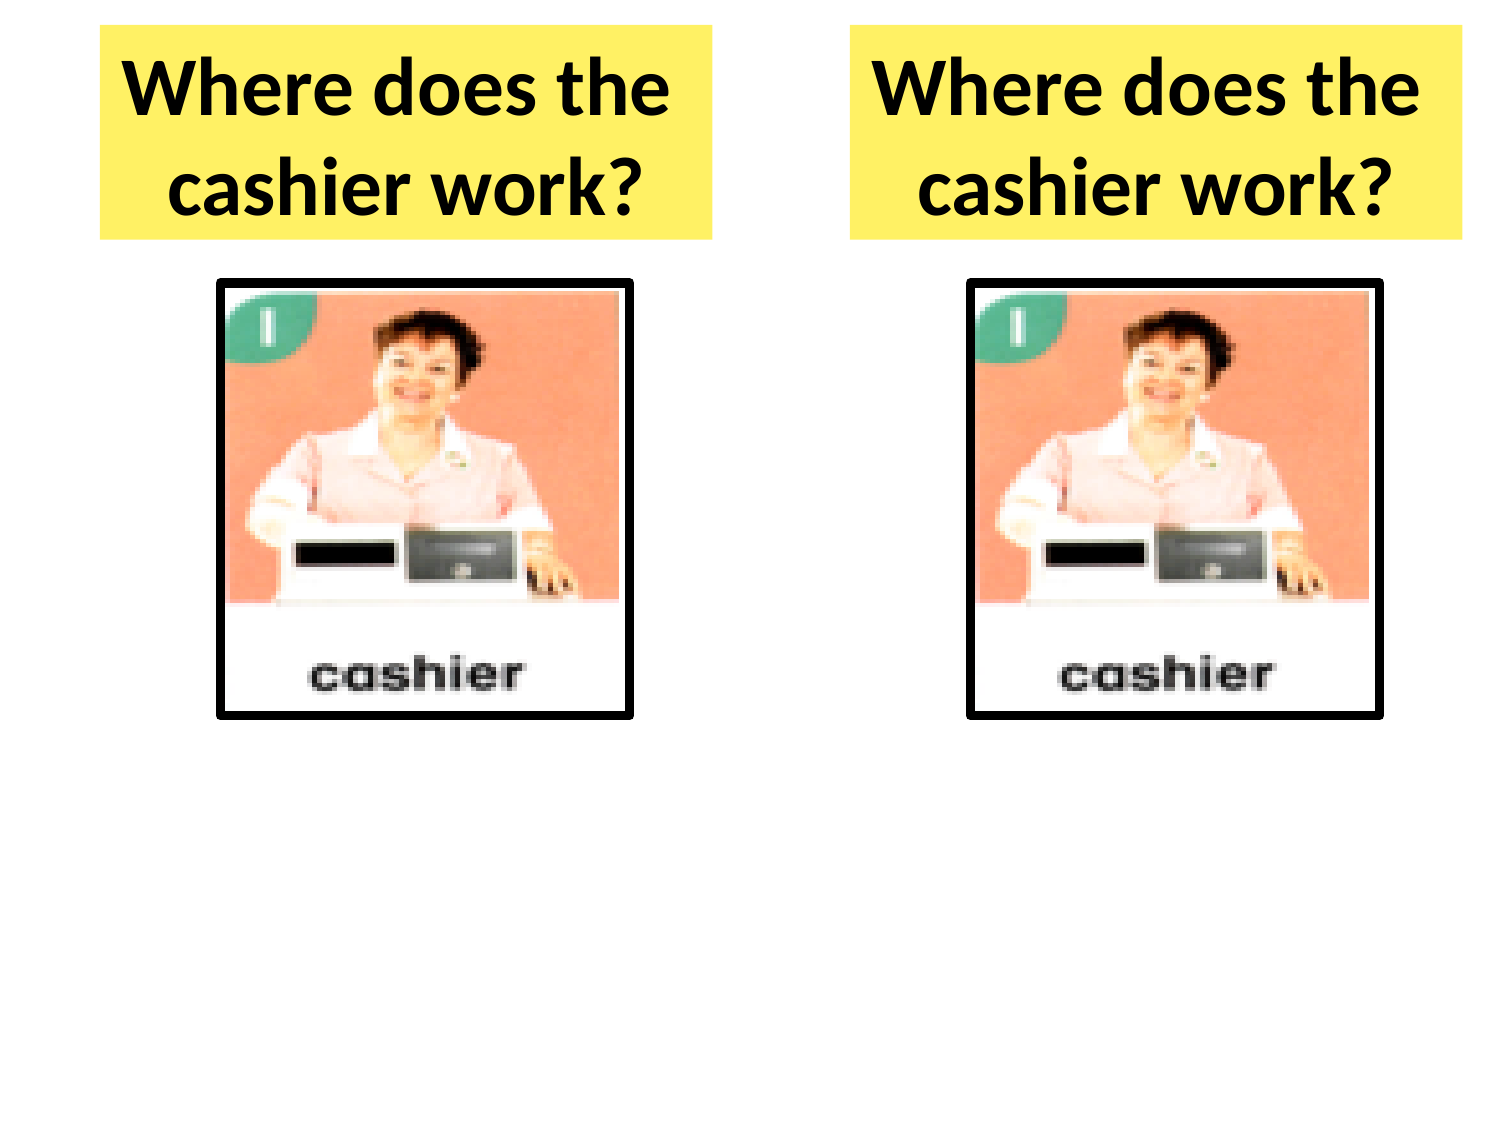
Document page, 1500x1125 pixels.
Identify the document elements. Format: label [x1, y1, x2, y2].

text_box [99, 24, 713, 712]
text_box [849, 24, 1463, 712]
